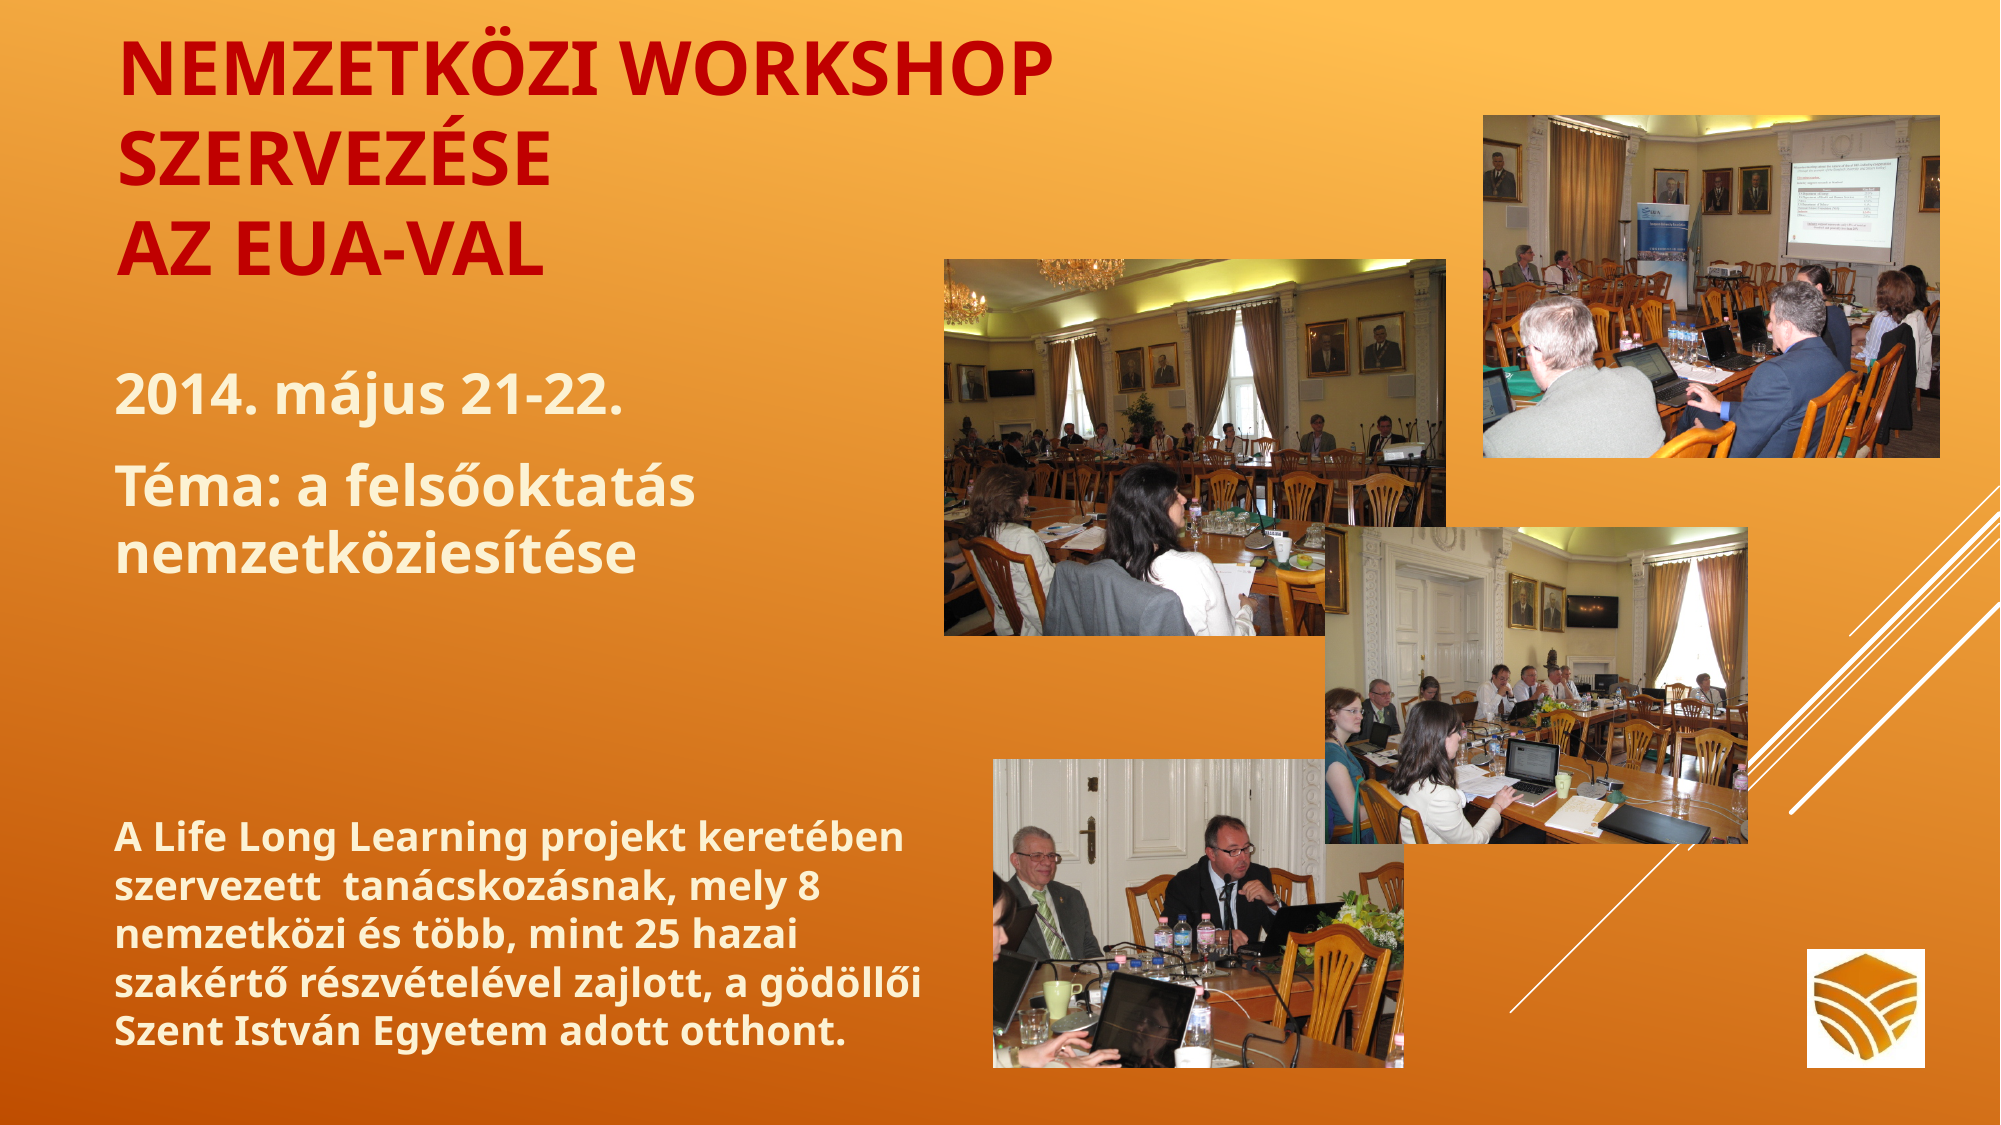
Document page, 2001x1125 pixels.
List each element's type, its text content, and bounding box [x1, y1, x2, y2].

list 2014. május 21-22. Téma: a felsőoktatás nemzetköziesítése A Life Long Learning projekt keretében szervezett tanácskozásnak, mely 8 nemzetközi és több, mint 25 hazai szakértő részvételével zajlott, a gödöllői Szent István Egyetem adott otthont. [99, 278, 969, 1068]
picture [1482, 114, 1940, 458]
picture [1807, 949, 1925, 1068]
title Nemzetközi workshop szervezése az euA-val [102, 31, 1503, 279]
picture [943, 259, 1748, 1068]
